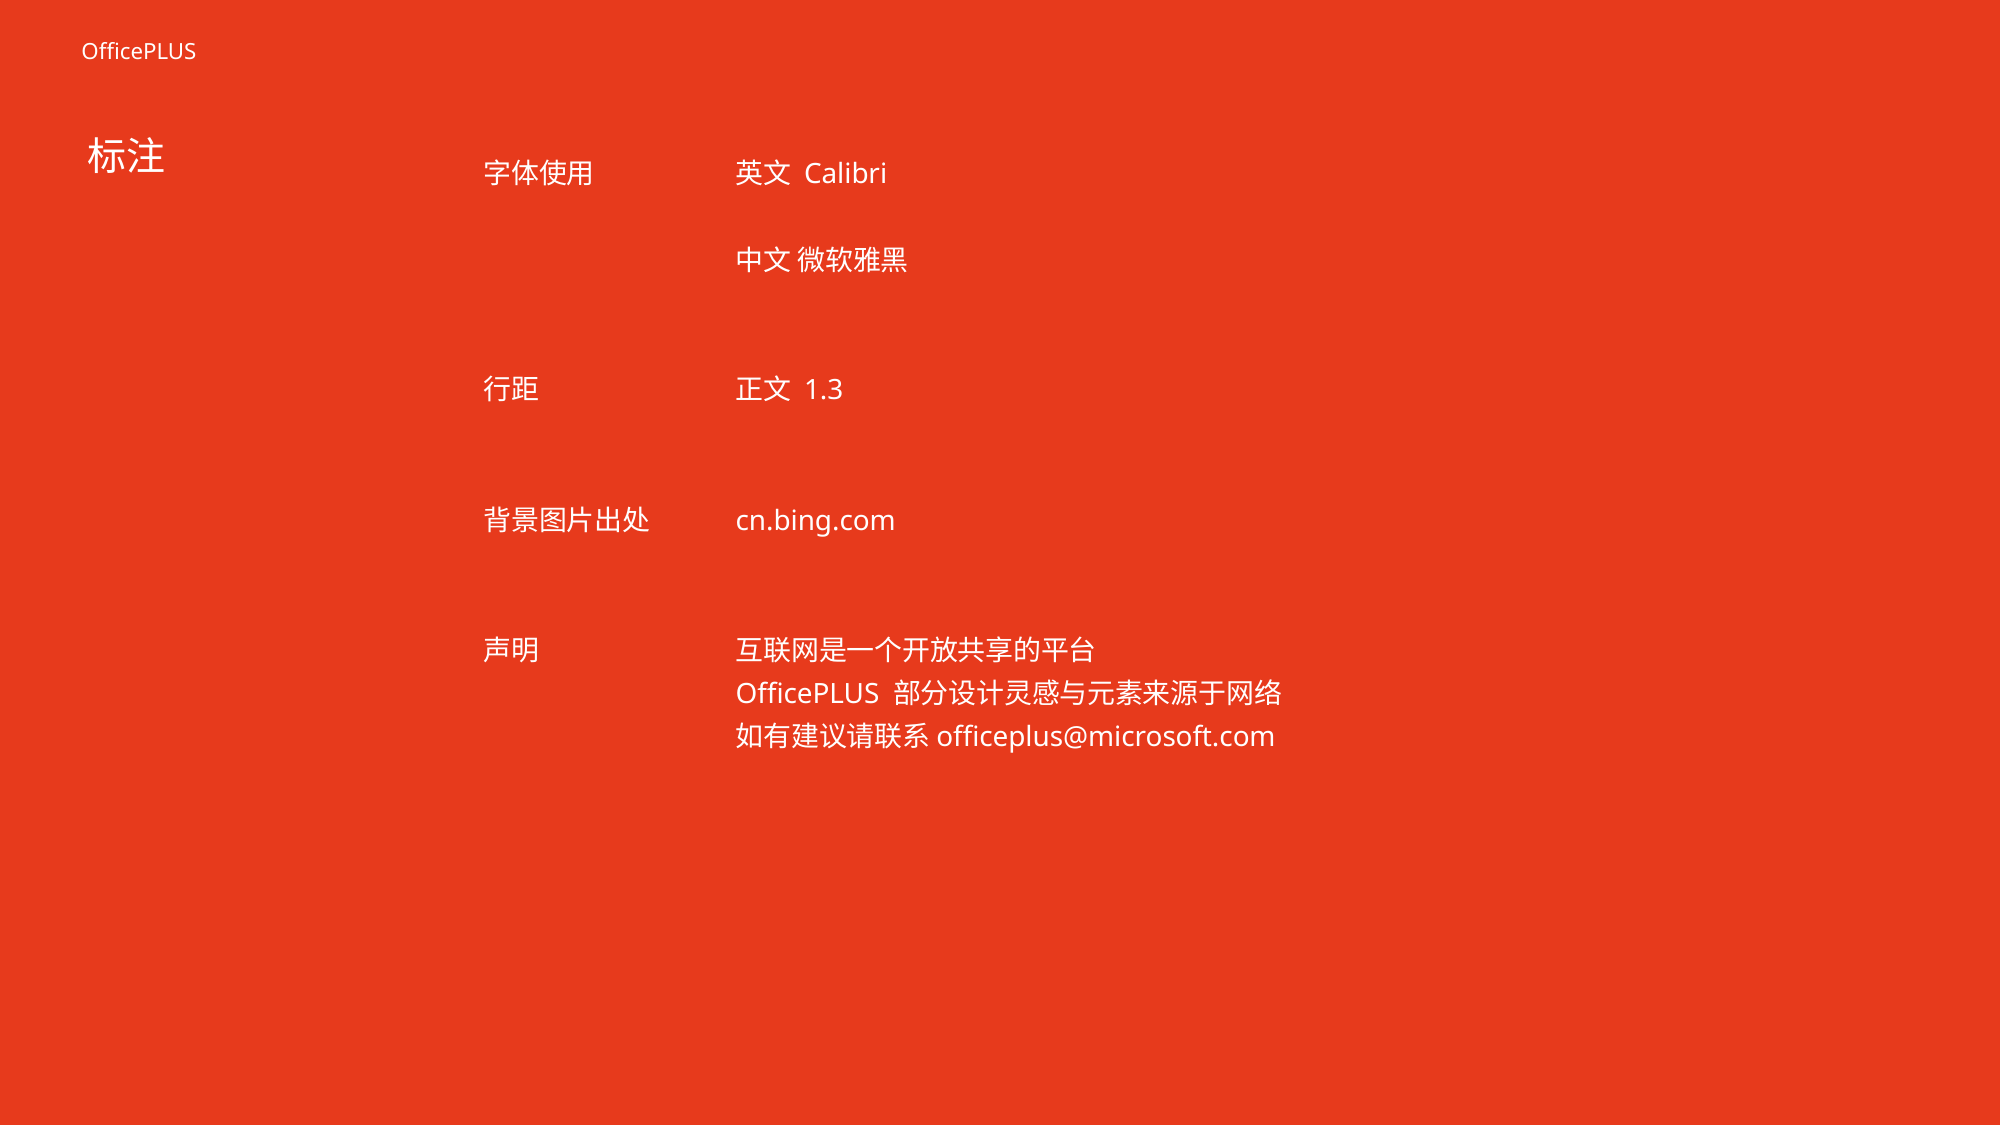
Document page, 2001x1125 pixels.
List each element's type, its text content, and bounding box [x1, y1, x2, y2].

text_box 字体使用 行距 背景图片出处 声明 [468, 138, 699, 673]
text_box 英文 Calibri 中文 微软雅黑 正文 1.3 cn.bing.com 互联网是一个开放共享的平台 OfficePLUS 部分设计灵感与元素来源于网络 如有建议请联系officeplus@microsoft.com [720, 138, 1333, 760]
text_box 标注 [72, 124, 181, 186]
text_box OfficePLUS [66, 29, 212, 72]
